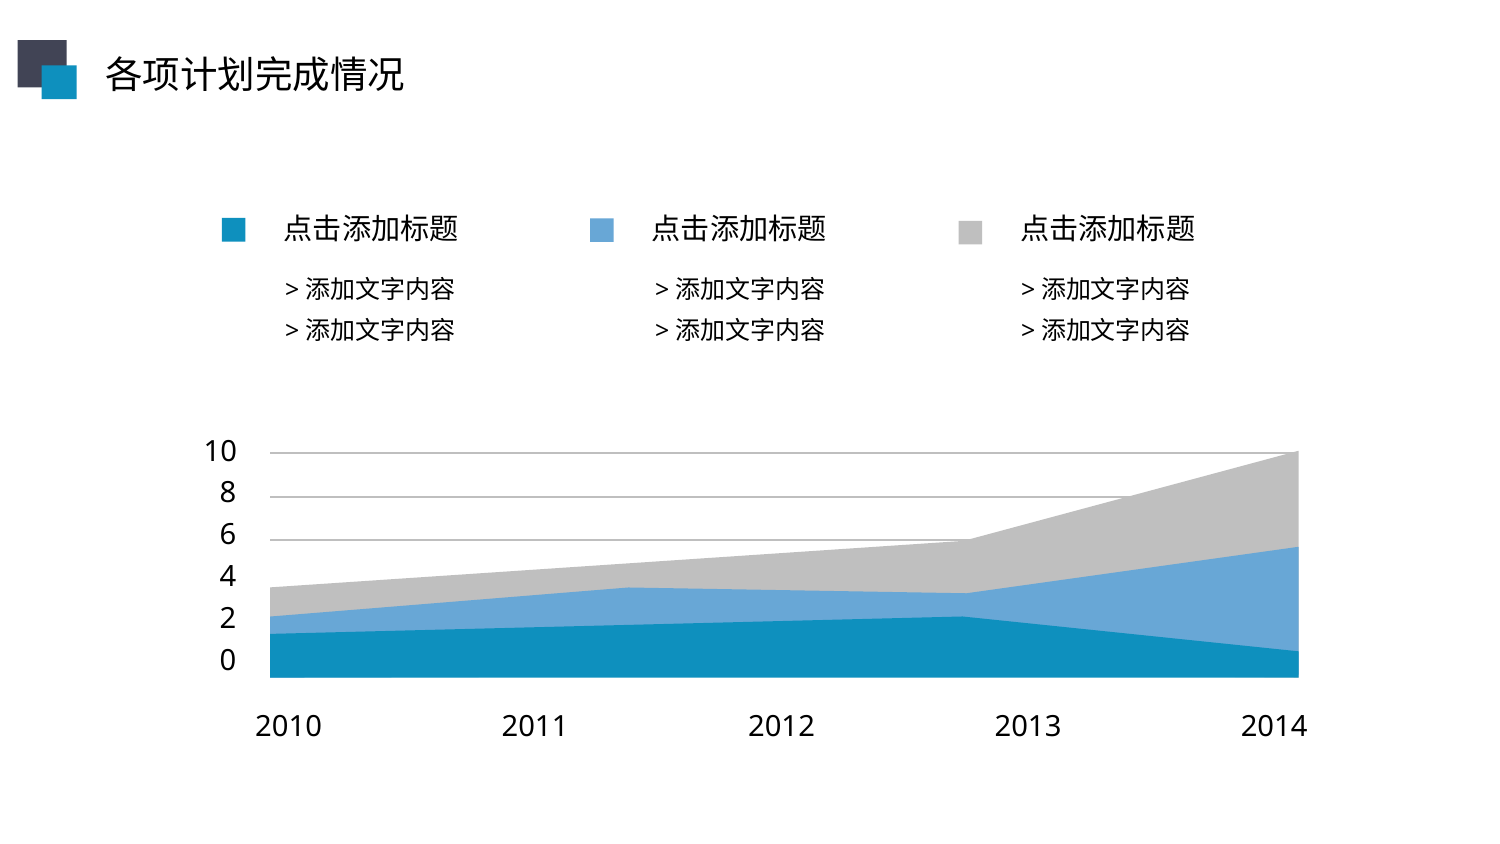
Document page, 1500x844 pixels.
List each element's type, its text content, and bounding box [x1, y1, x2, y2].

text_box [589, 203, 844, 254]
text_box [640, 265, 841, 353]
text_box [17, 40, 77, 100]
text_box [958, 203, 1212, 254]
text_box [1005, 265, 1207, 353]
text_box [270, 265, 471, 353]
text_box 各项计划完成情况 [90, 43, 420, 104]
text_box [221, 203, 475, 254]
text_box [187, 424, 1325, 751]
